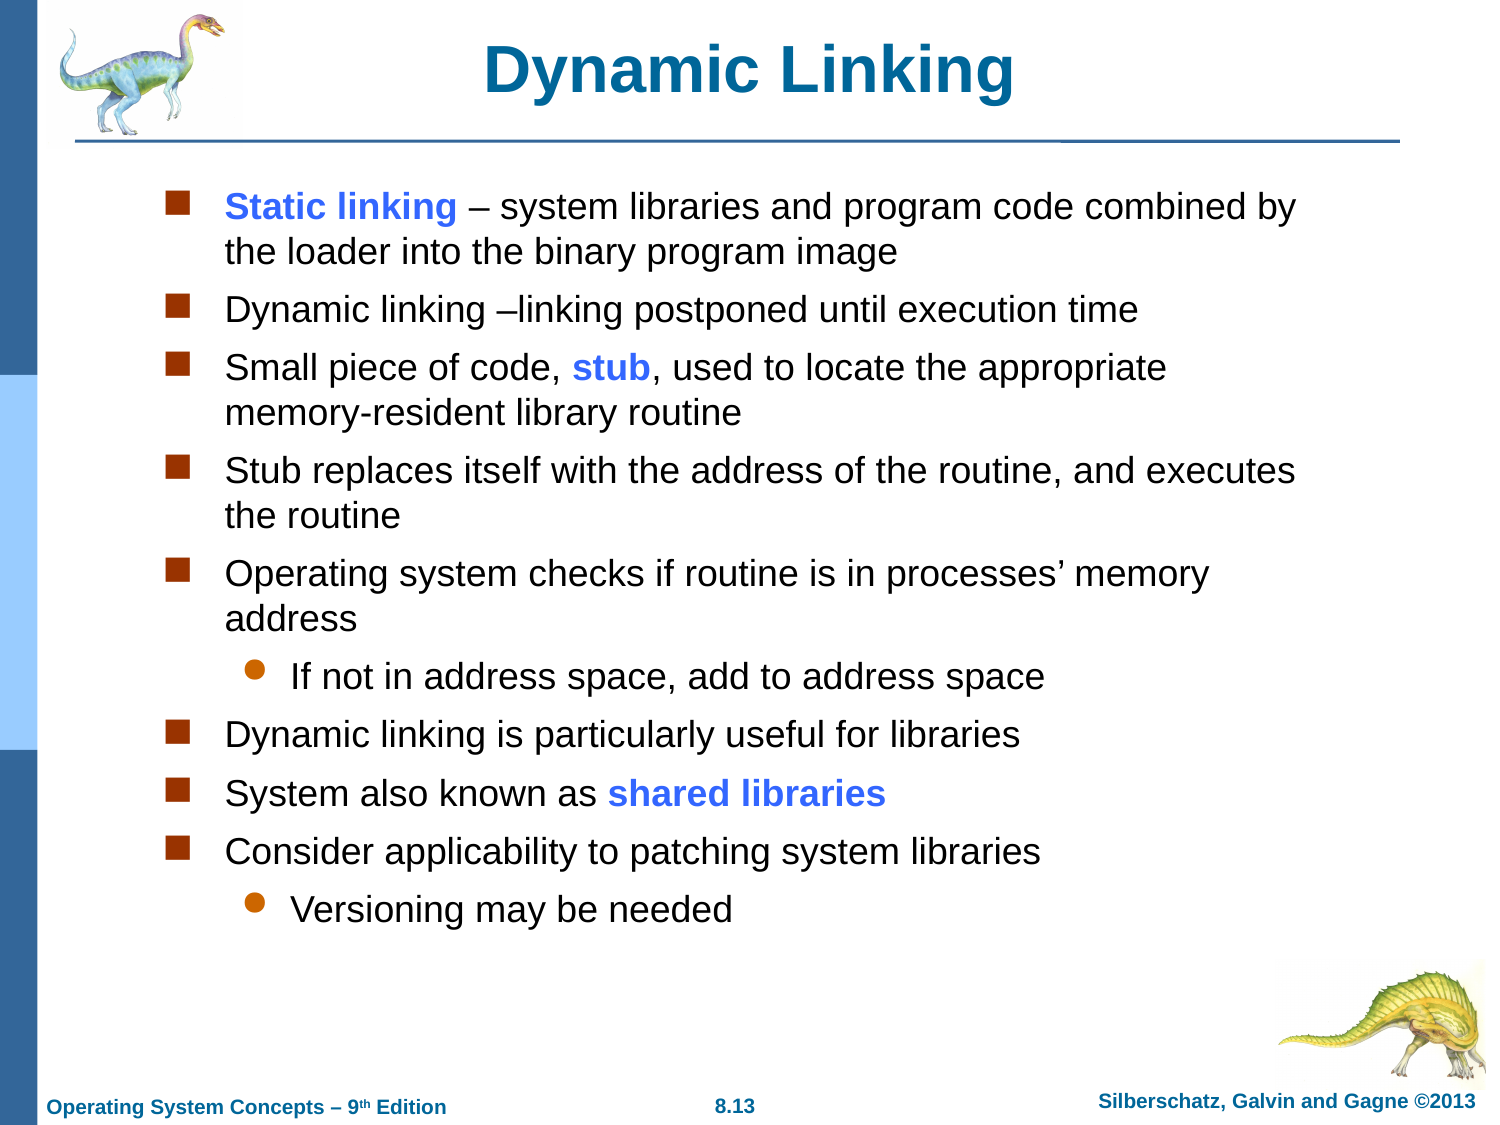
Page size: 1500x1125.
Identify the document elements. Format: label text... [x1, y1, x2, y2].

picture [1275, 959, 1486, 1090]
list Static linking – system libraries and program code combined by the loader into the binary program image Dynamic linking –linking postponed until execution time Small piece of code, stub, used to locate the appropriate memory-resident library routine Stub replaces itself with the address of the routine, and executes the routine Operating system checks if routine is in processes’ memory address If not in address space, add to address space Dynamic linking is particularly useful for libraries System also known as shared libraries Consider applicability to patching system libraries Versioning may be needed [153, 173, 1322, 940]
title Dynamic Linking [74, 18, 1426, 114]
picture [46, 0, 243, 149]
